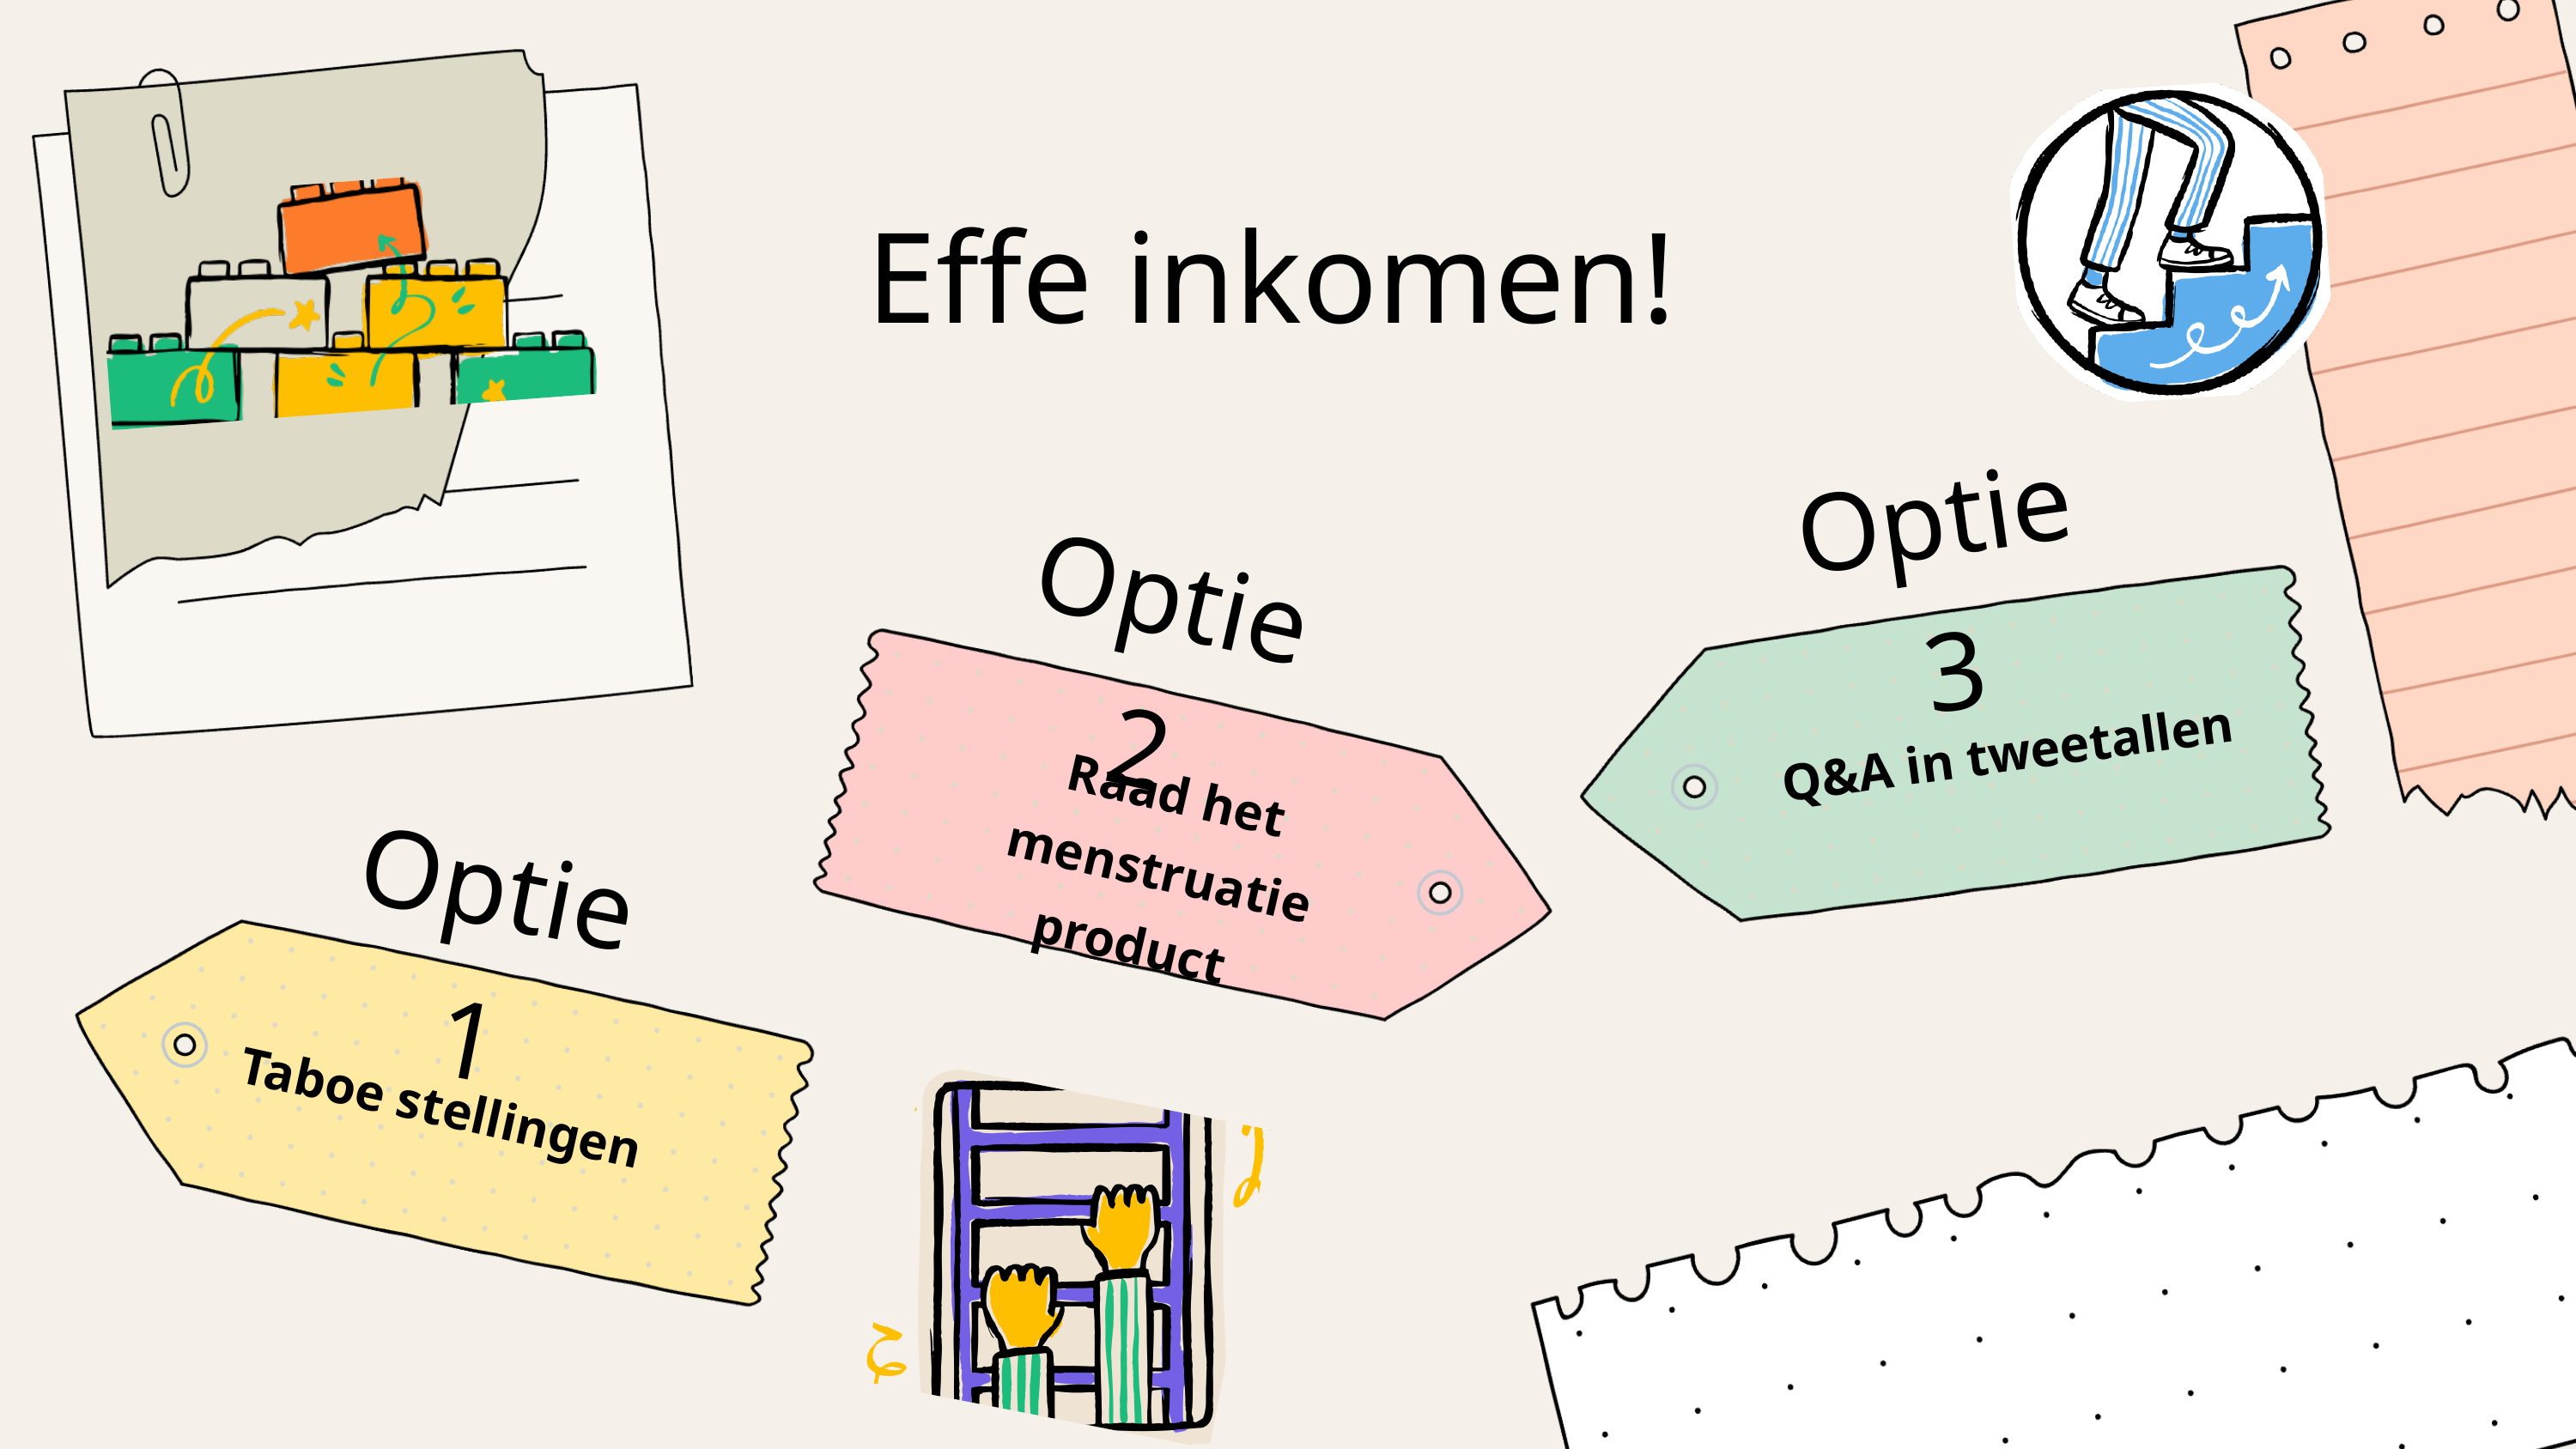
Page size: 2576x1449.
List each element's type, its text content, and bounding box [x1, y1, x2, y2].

text_box [2003, 82, 2226, 409]
picture [42, 0, 2576, 1449]
text_box Optie 1 [319, 762, 690, 880]
text_box Effe inkomen! [698, 167, 1881, 349]
text_box [861, 1063, 1272, 1449]
text_box Optie 2 [1018, 474, 1338, 620]
picture [26, 23, 695, 748]
text_box Optie 3 [1771, 403, 2093, 559]
